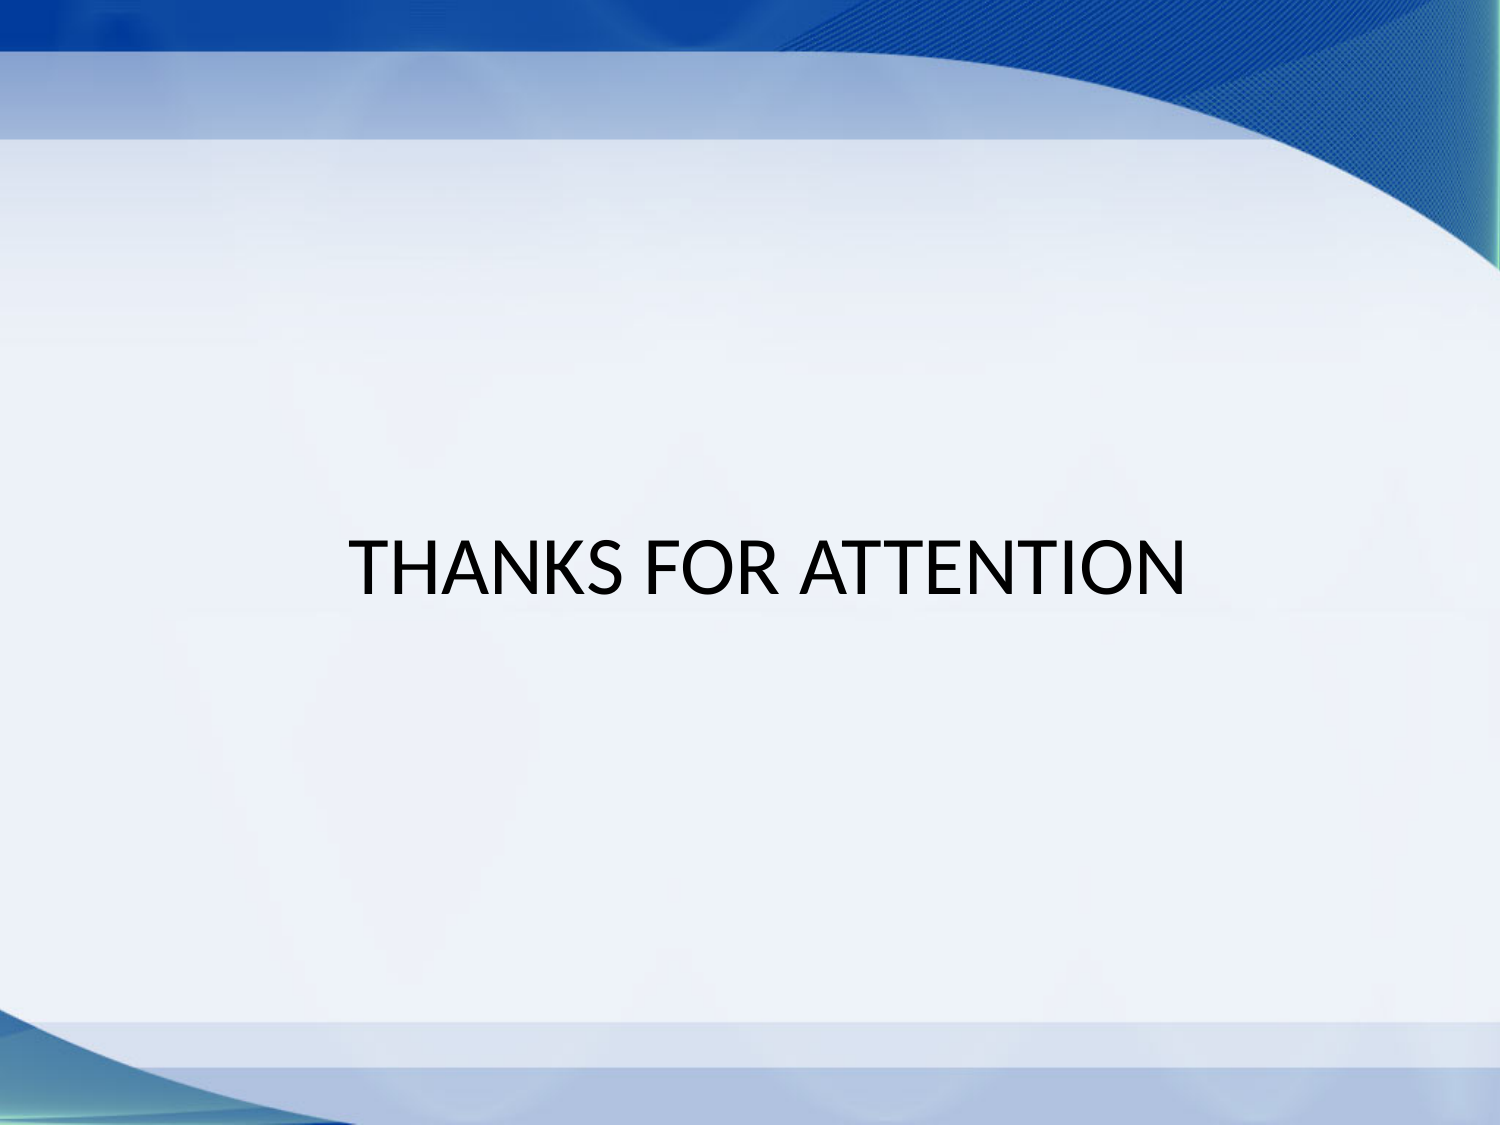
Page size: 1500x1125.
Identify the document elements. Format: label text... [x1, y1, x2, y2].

list THANKS FOR ATTENTION [289, 503, 1248, 650]
picture [0, 0, 1500, 1125]
